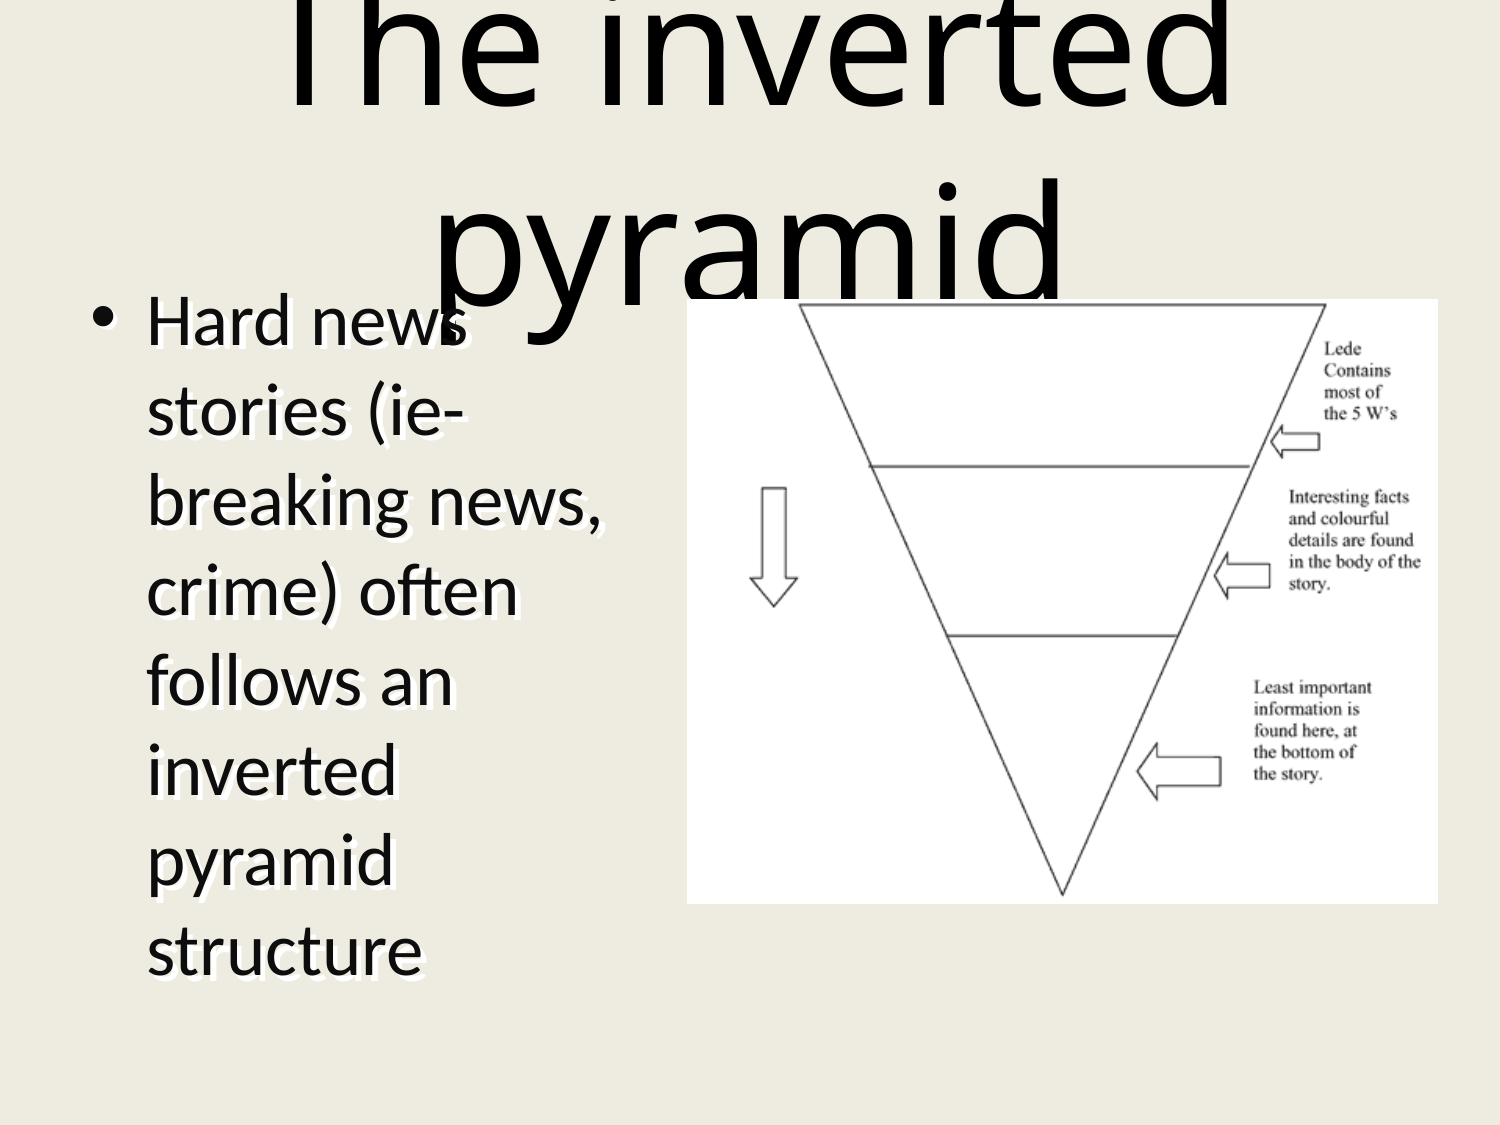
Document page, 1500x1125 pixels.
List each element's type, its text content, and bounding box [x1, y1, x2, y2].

list Hard news stories (ie- breaking news, crime) often follows an inverted pyramid structure [75, 262, 675, 1005]
title The inverted pyramid [75, 45, 1425, 233]
picture [687, 299, 1438, 904]
